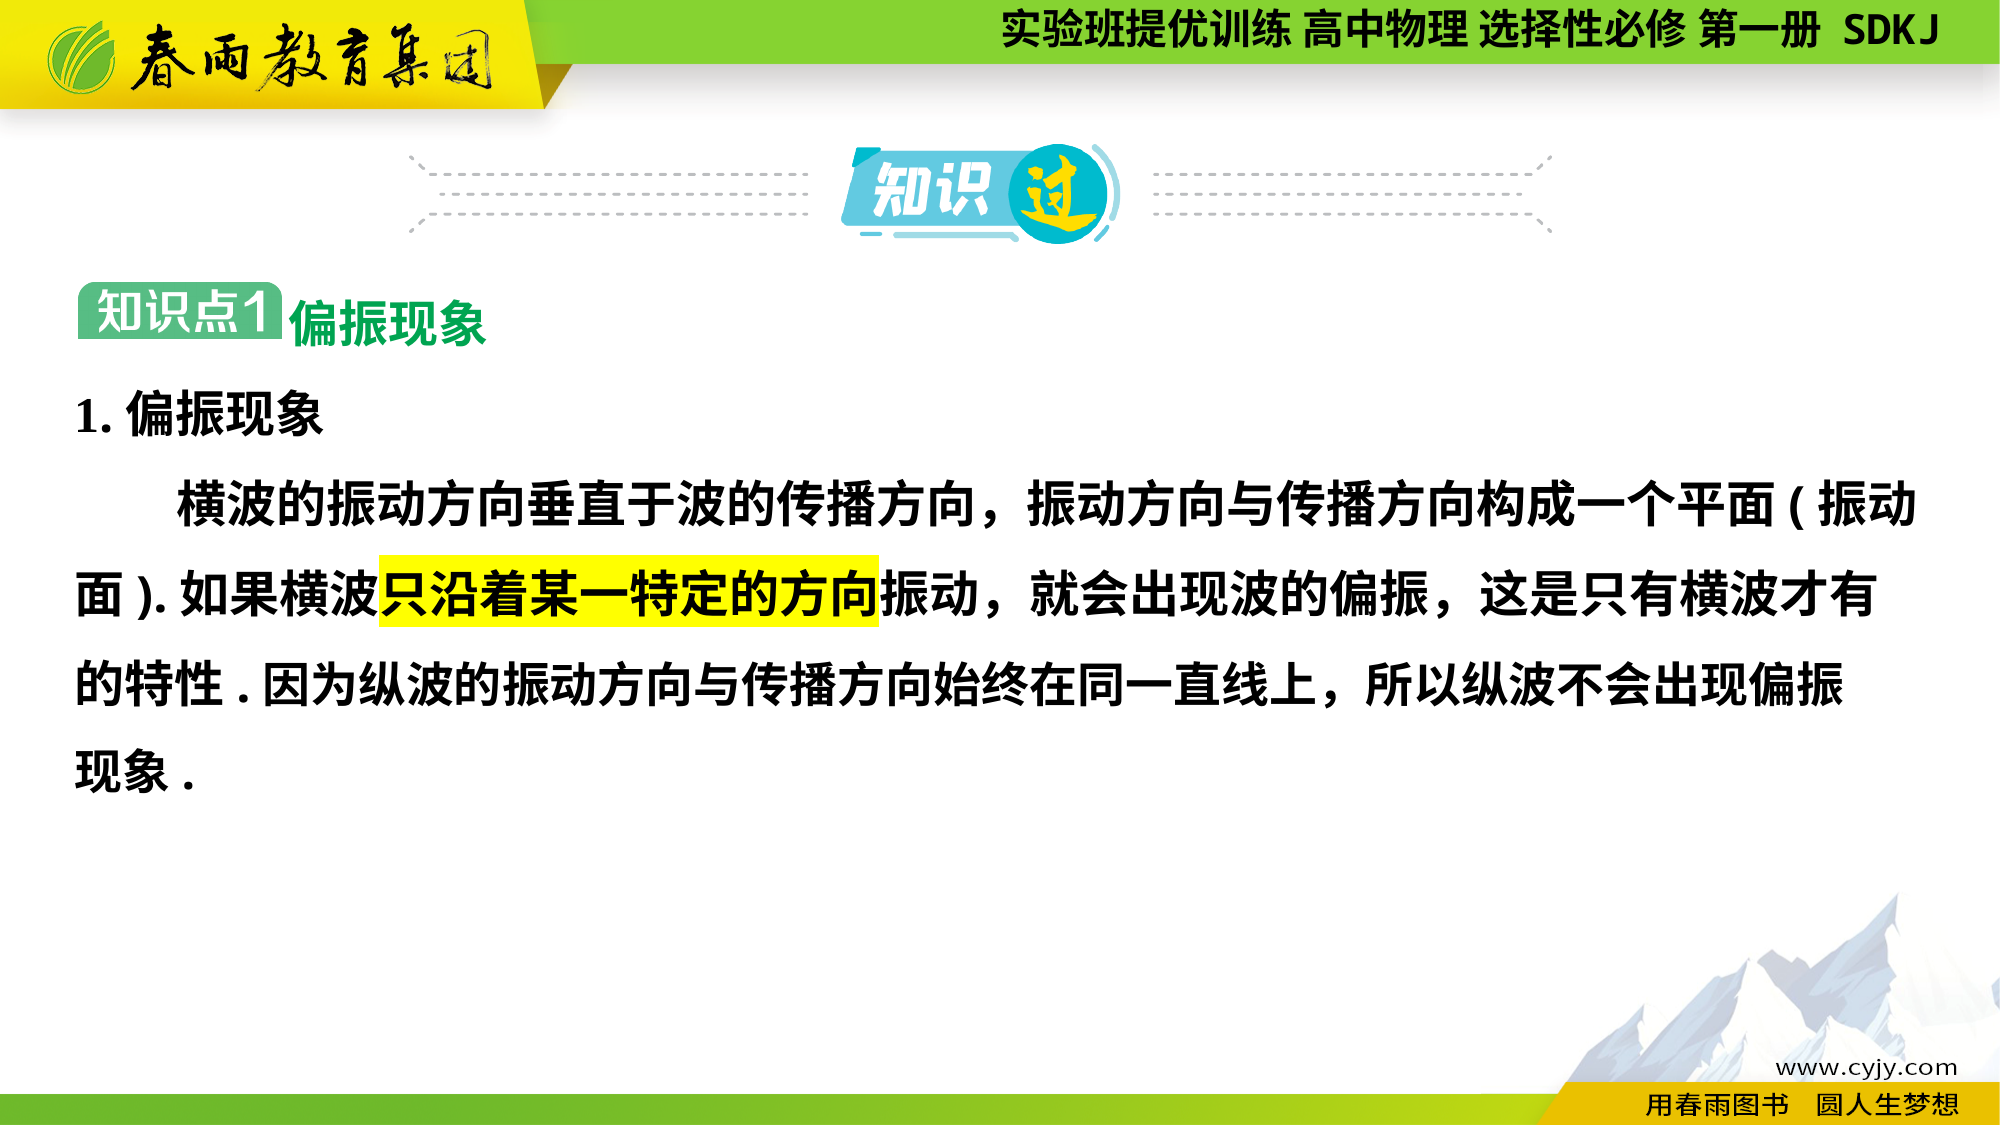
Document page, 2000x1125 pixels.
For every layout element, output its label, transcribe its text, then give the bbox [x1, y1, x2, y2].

picture [0, 0, 2000, 1125]
list 偏振现象 1.偏振现象 横波的振动方向垂直于波的传播方向，振动方向与传播方向构成一个平面(振动面).如果横波只沿着某一特定的方向振动，就会出现波的偏振，这是只有横波才有的特性.因为纵波的振动方向与传播方向始终在同一直线上，所以纵波不会出现偏振 现象. [59, 255, 1944, 812]
